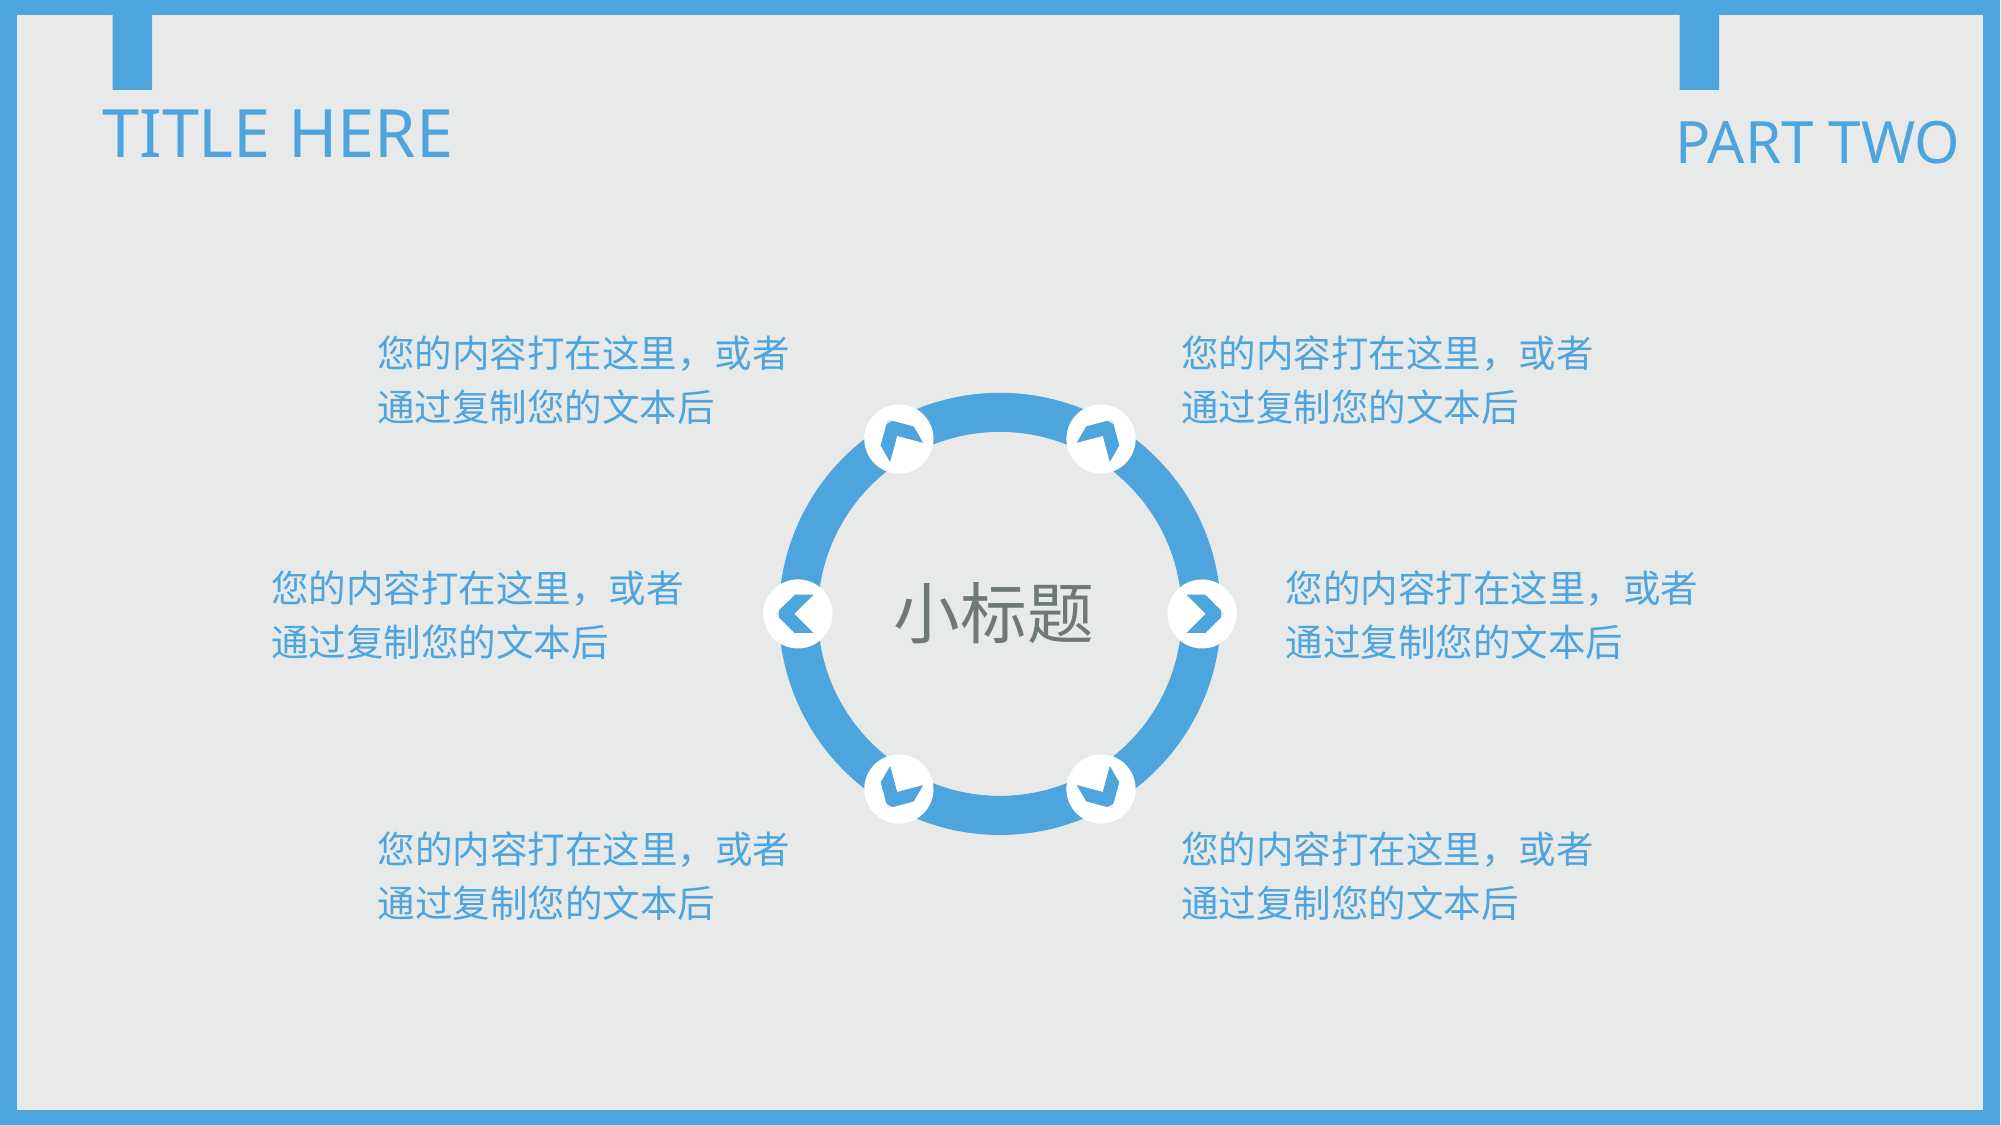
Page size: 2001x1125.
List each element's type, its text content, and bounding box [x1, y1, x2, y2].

list PART TWO [1660, 106, 2000, 169]
text_box 您的内容打在这里，或者通过复制您的文本后 [363, 810, 827, 933]
text_box 您的内容打在这里，或者通过复制您的文本后 [1166, 313, 1630, 437]
list TITLE HERE [87, 92, 1132, 177]
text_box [763, 392, 1237, 835]
text_box 您的内容打在这里，或者通过复制您的文本后 [1166, 810, 1630, 933]
text_box 您的内容打在这里，或者通过复制您的文本后 [256, 548, 720, 671]
text_box 您的内容打在这里，或者通过复制您的文本后 [362, 313, 826, 437]
text_box 您的内容打在这里，或者通过复制您的文本后 [1271, 548, 1734, 671]
